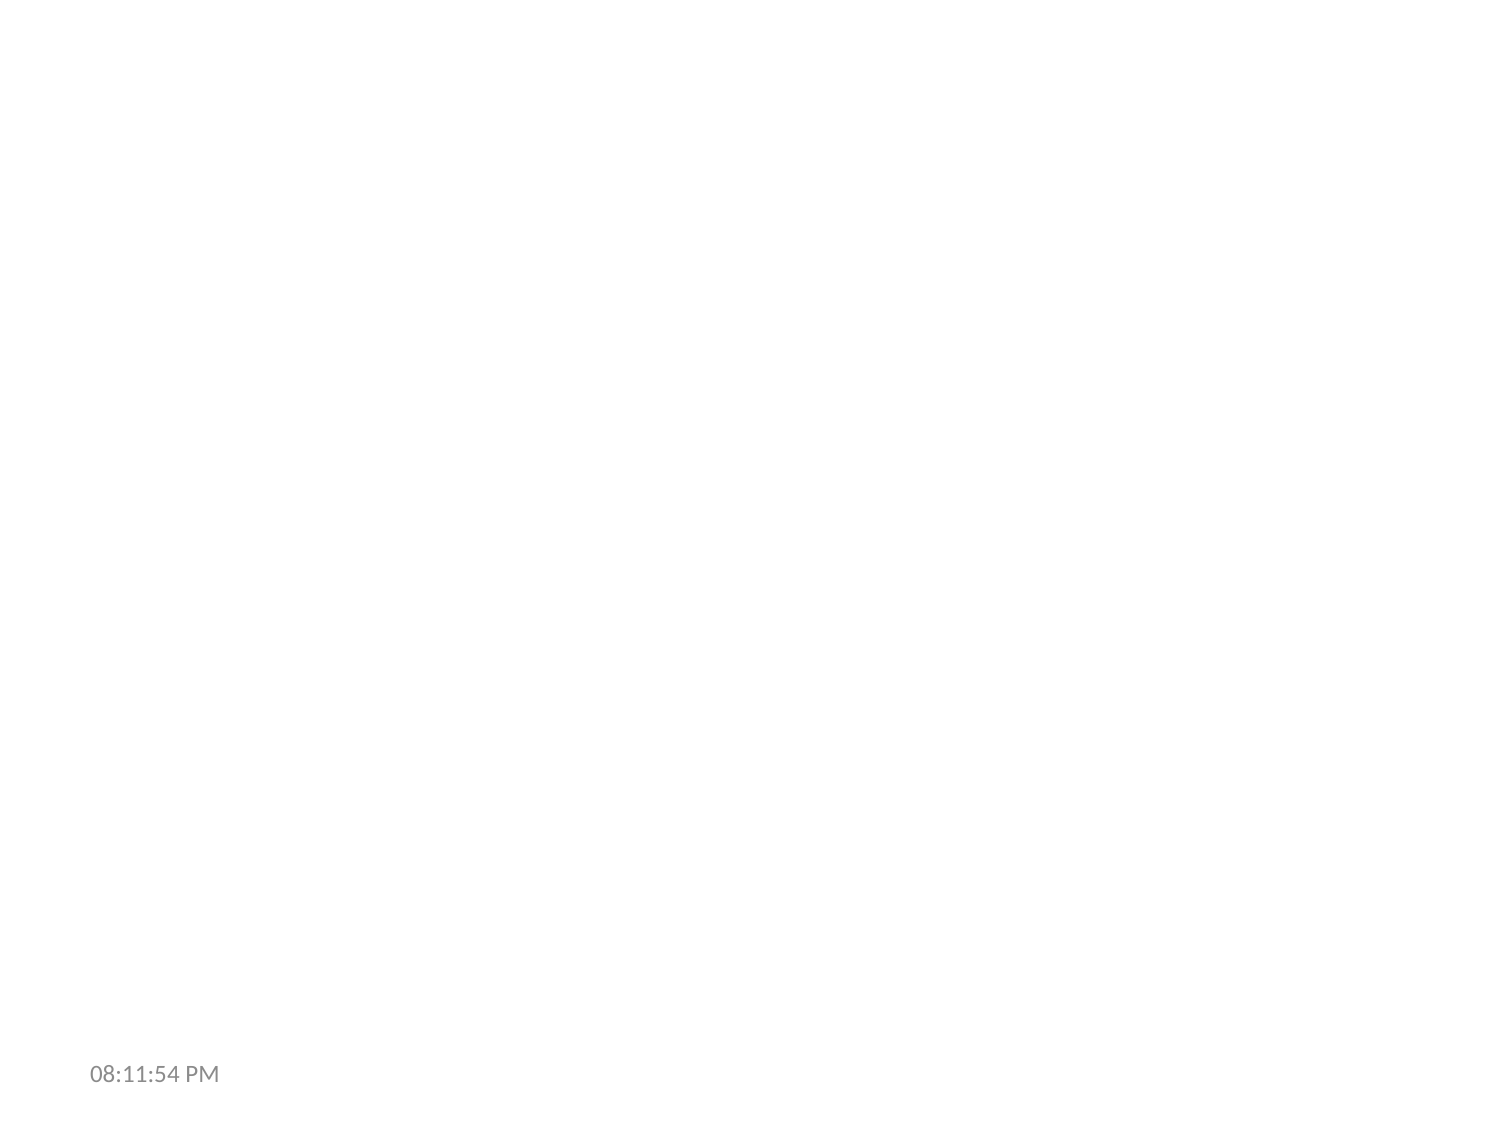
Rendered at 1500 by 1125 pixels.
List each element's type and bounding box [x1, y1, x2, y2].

slide_number [75, 1042, 425, 1103]
